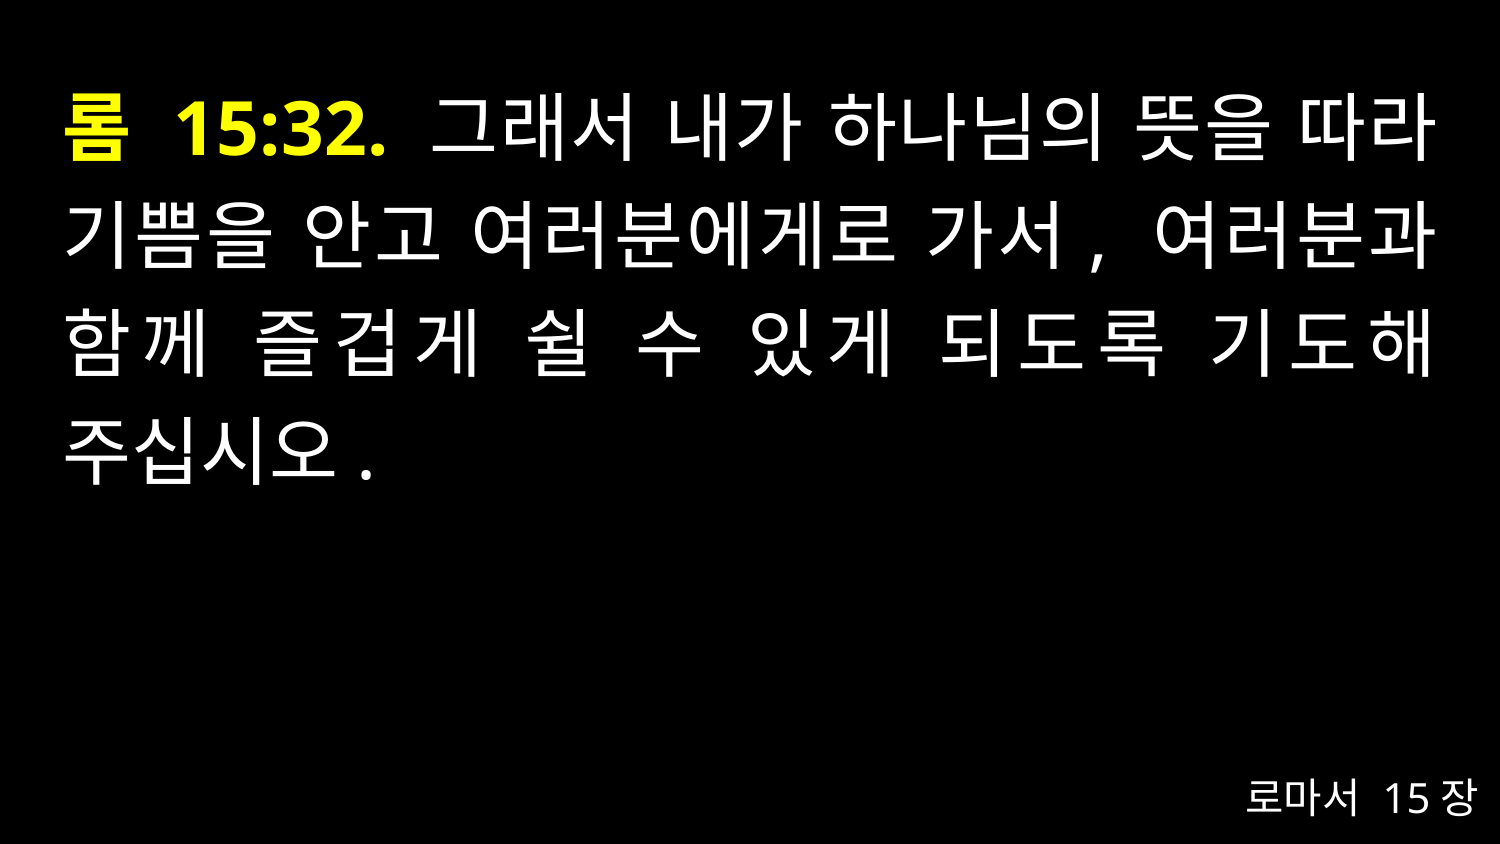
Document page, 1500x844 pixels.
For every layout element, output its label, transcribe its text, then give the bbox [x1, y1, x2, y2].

title 롬 15:32. 그래서 내가 하나님의 뜻을 따라 기쁨을 안고 여러분에게로 가서, 여러분과 함께 즐겁게 쉴 수 있게 되도록 기도해 주십시오. [0, 0, 1500, 844]
subtitle 로마서 15장 [916, 770, 1500, 844]
